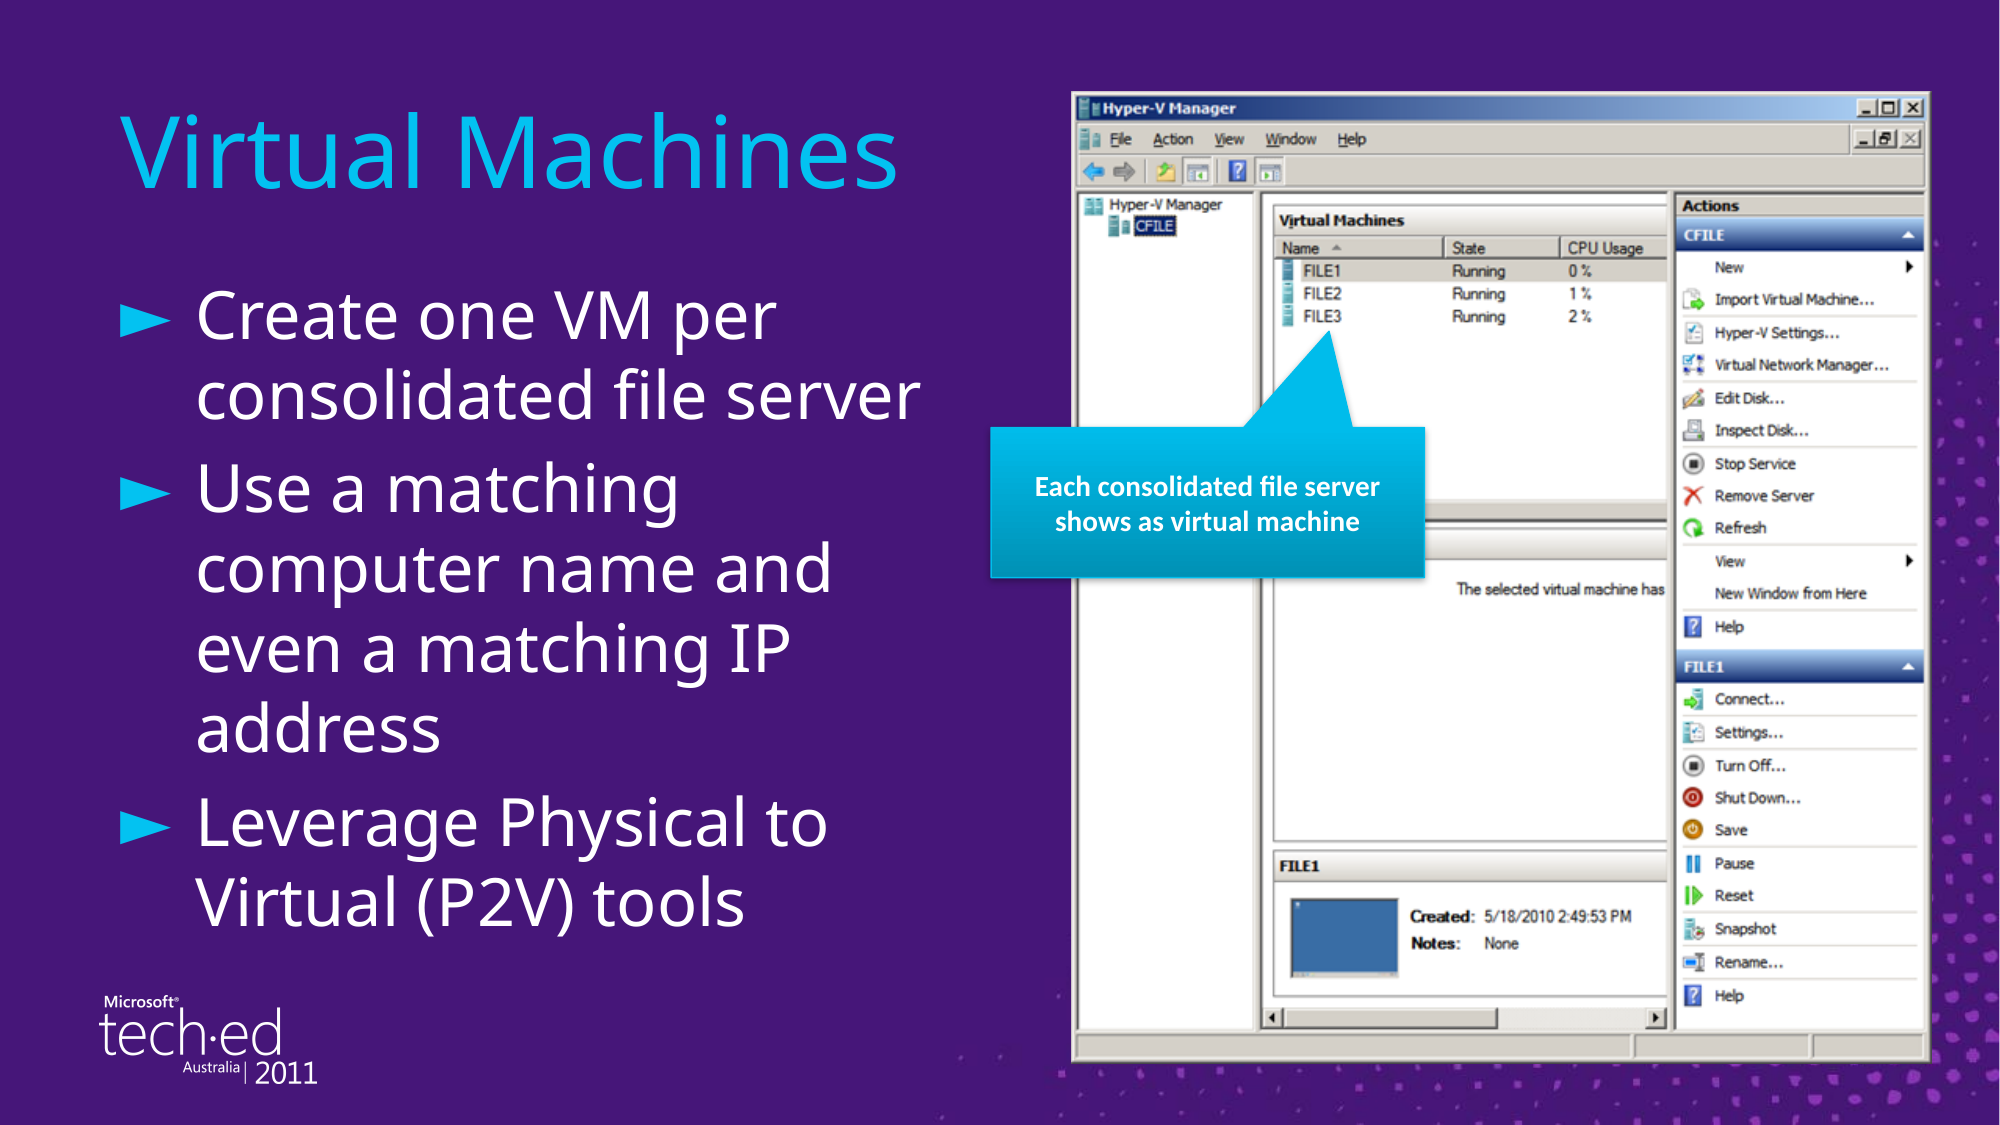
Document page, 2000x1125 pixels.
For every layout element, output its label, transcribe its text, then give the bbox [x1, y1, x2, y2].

picture [0, 0, 2000, 1125]
list Create one VM per consolidated file server Use a matching computer name and even a matching IP address Leverage Physical to Virtual (P2V) tools [99, 262, 1000, 1005]
text_box Each consolidated file server shows as virtual machine [990, 426, 1066, 579]
title Virtual Machines [99, 54, 1900, 243]
